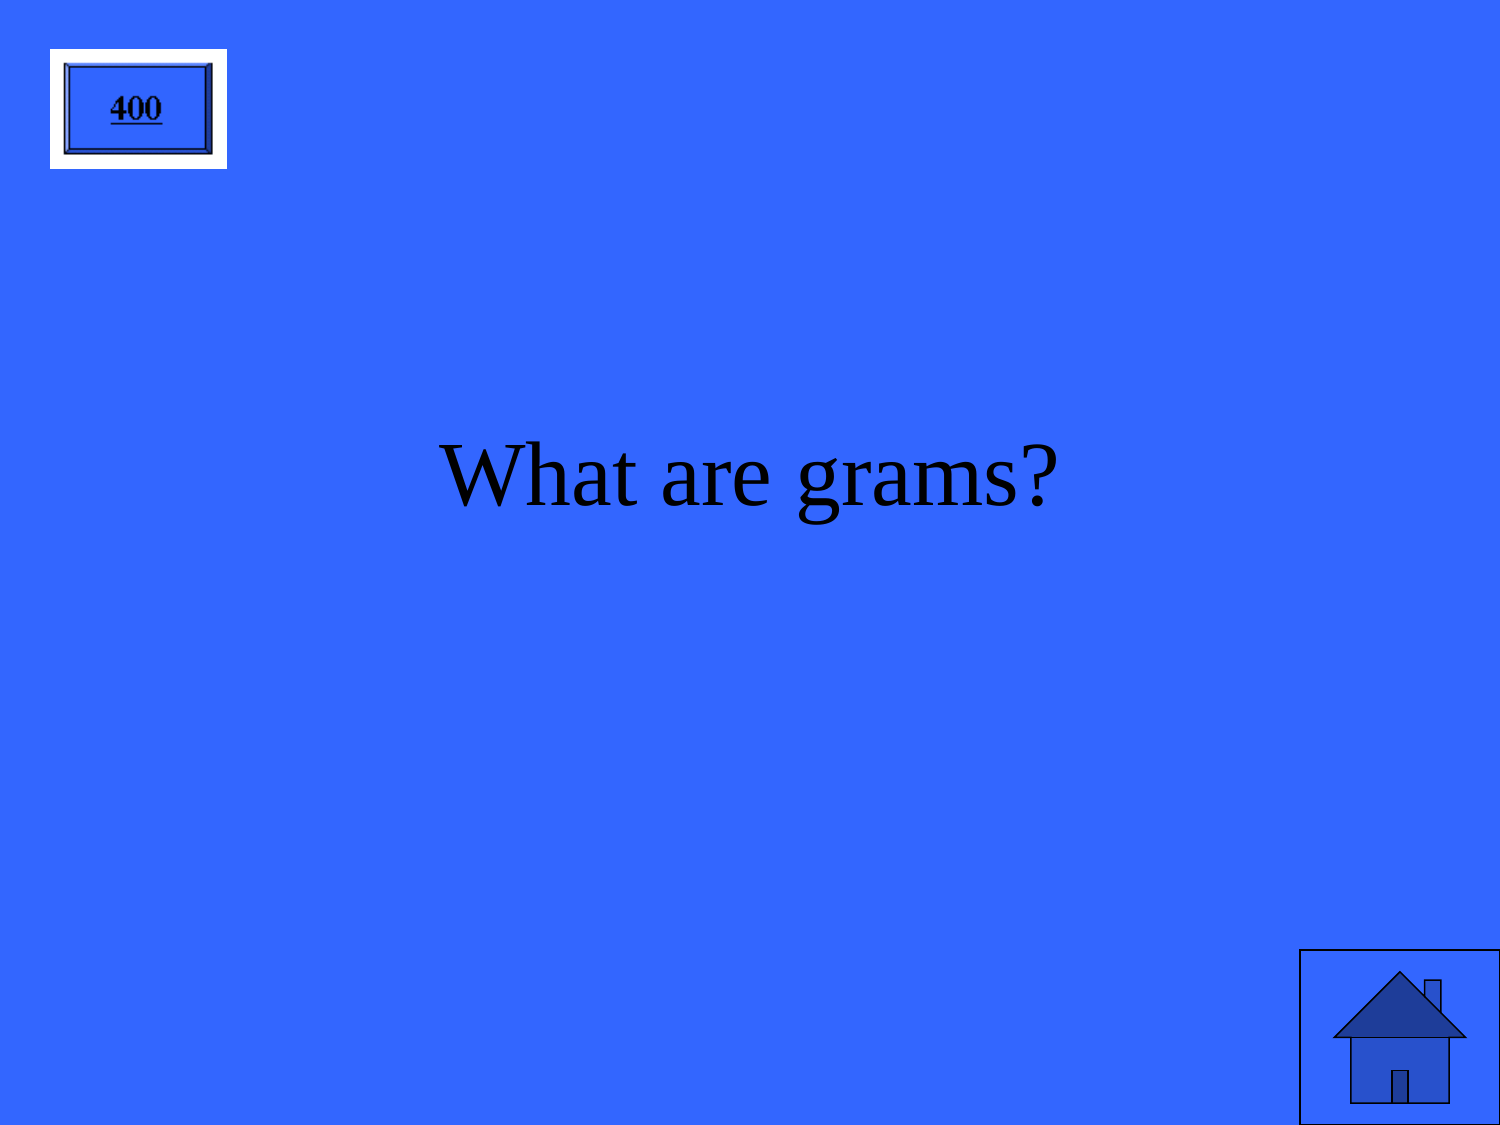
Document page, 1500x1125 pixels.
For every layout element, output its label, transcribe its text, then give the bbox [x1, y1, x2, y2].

text_box [1299, 950, 1500, 1125]
picture [49, 49, 227, 169]
title What are grams? [112, 374, 1388, 563]
